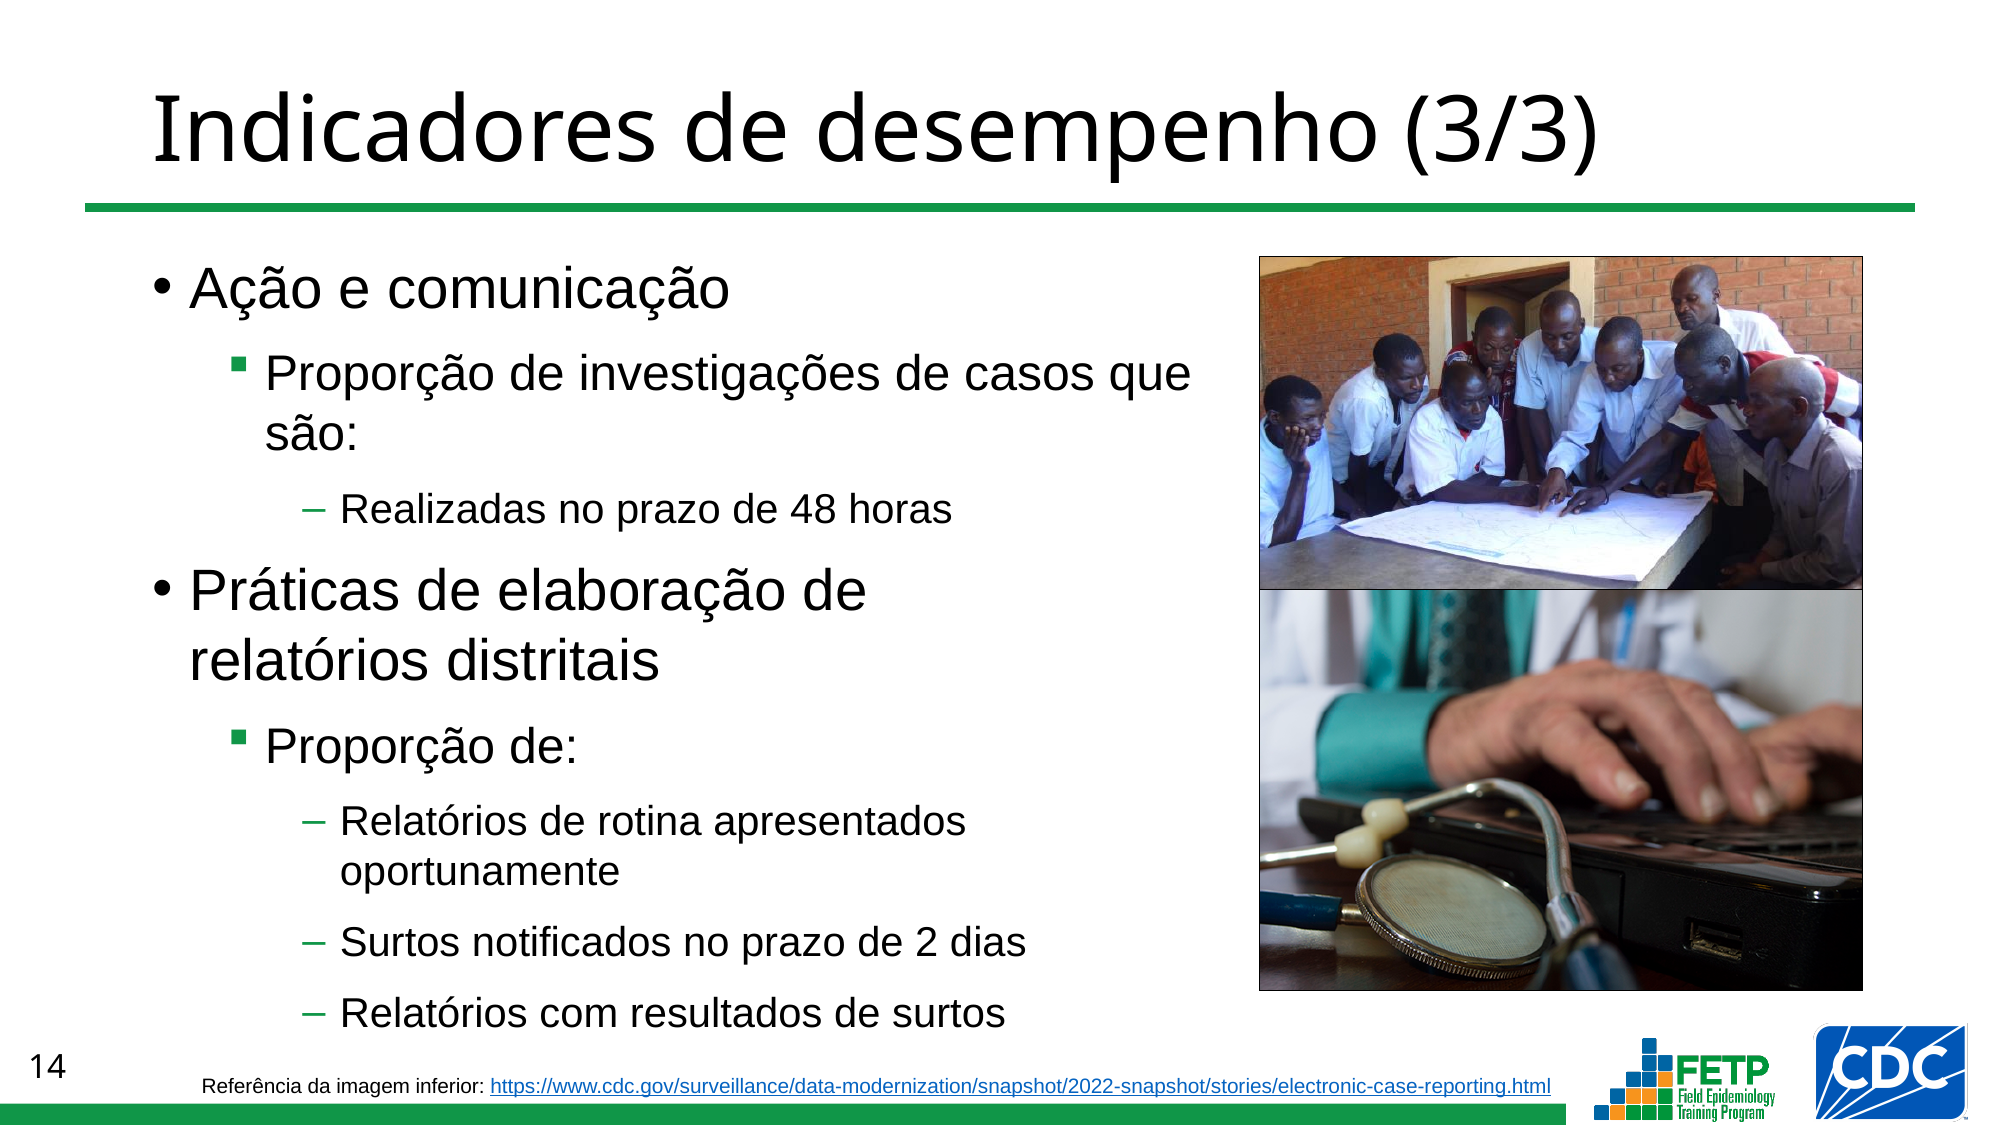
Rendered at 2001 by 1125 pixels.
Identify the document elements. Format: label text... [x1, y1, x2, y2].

picture [1594, 1038, 1775, 1122]
picture [1259, 256, 1863, 991]
picture [1813, 1023, 1968, 1122]
text_box Referência da imagem inferior: https://www.cdc.gov/surveillance/data-modernization/snapshot/2022-snapshot/stories/electronic-case-reporting.html [0, 1065, 1566, 1106]
title Indicadores de desempenho (3/3) [137, 75, 1863, 207]
list Ação e comunicação Proporção de investigações de casos que são: Realizadas no prazo de 48 horas Práticas de elaboração de relatórios distritais Proporção de: Relatórios de rotina apresentados oportunamente Surtos notificados no prazo de 2 dias Relatórios com resultados de surtos [137, 242, 1208, 1004]
